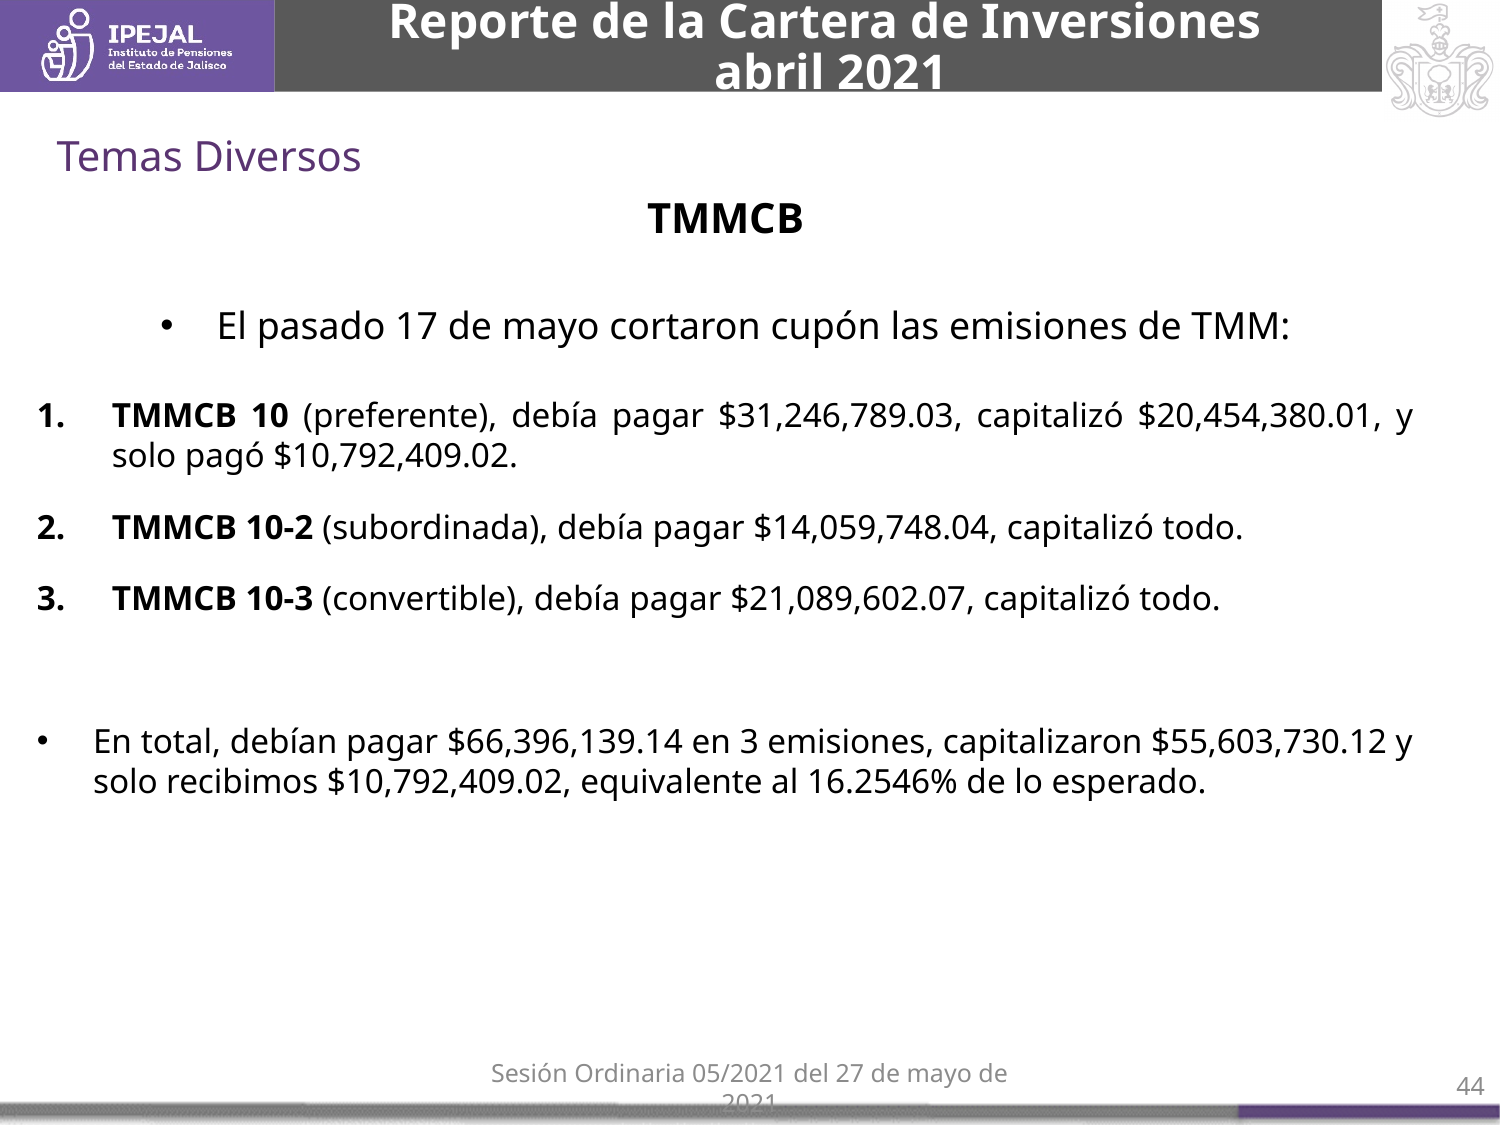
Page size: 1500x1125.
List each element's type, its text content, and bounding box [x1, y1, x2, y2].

picture [0, 1096, 1500, 1125]
text_box Reporte de la Cartera de Inversiones abril 2021 [278, 0, 1385, 94]
picture [0, 0, 275, 92]
text_box Temas Diversos [41, 122, 489, 184]
footer Sesión Ordinaria 05/2021 del 27 de mayo de 2021 [466, 1057, 1034, 1117]
text_box TMMCB El pasado 17 de mayo cortaron cupón las emisiones de TMM: TMMCB 10 (preferente), debía pagar $31,246,789.03, capitalizó $20,454,380.01, y solo pagó $10,792,409.02. TMMCB 10-2 (subordinada), debía pagar $14,059,748.04, capitalizó todo. TMMCB 10-3 (convertible), debía pagar $21,089,602.07, capitalizó todo. En total, debían pagar $66,396,139.14 en 3 emisiones, capitalizaron $55,603,730.12 y solo recibimos $10,792,409.02, equivalente al 16.2546% de lo esperado. [22, 184, 1430, 1012]
slide_number 44 [1149, 1057, 1500, 1118]
